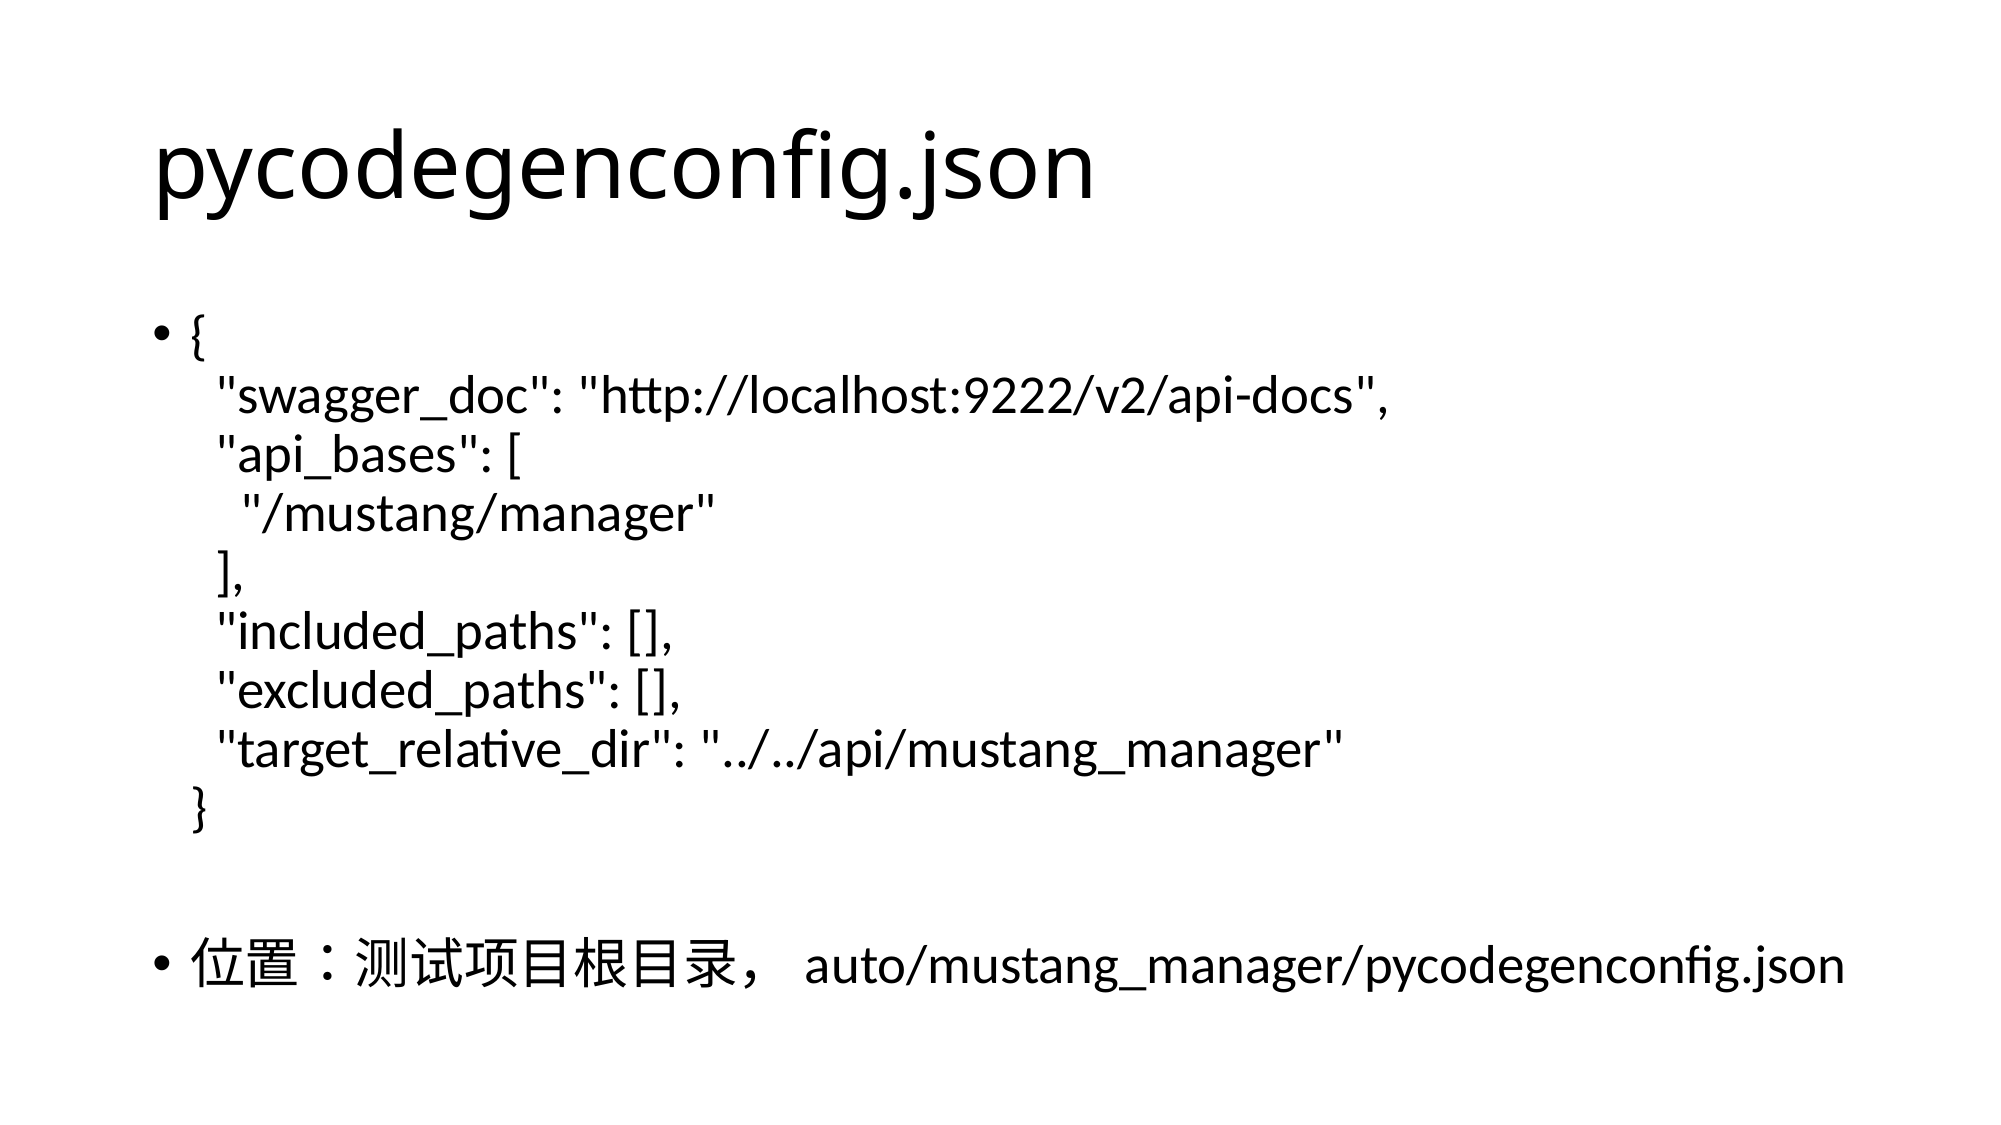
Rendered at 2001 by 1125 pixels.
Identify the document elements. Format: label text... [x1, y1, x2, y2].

title pycodegenconfig.json [137, 59, 1863, 278]
list { "swagger_doc": "http://localhost:9222/v2/api-docs", "api_bases": [ "/mustang/manager" ], "included_paths": [], "excluded_paths": [], "target_relative_dir": "../../api/mustang_manager" } 位置：测试项目根目录，auto/mustang_manager/pycodegenconfig.json [137, 299, 1863, 1014]
